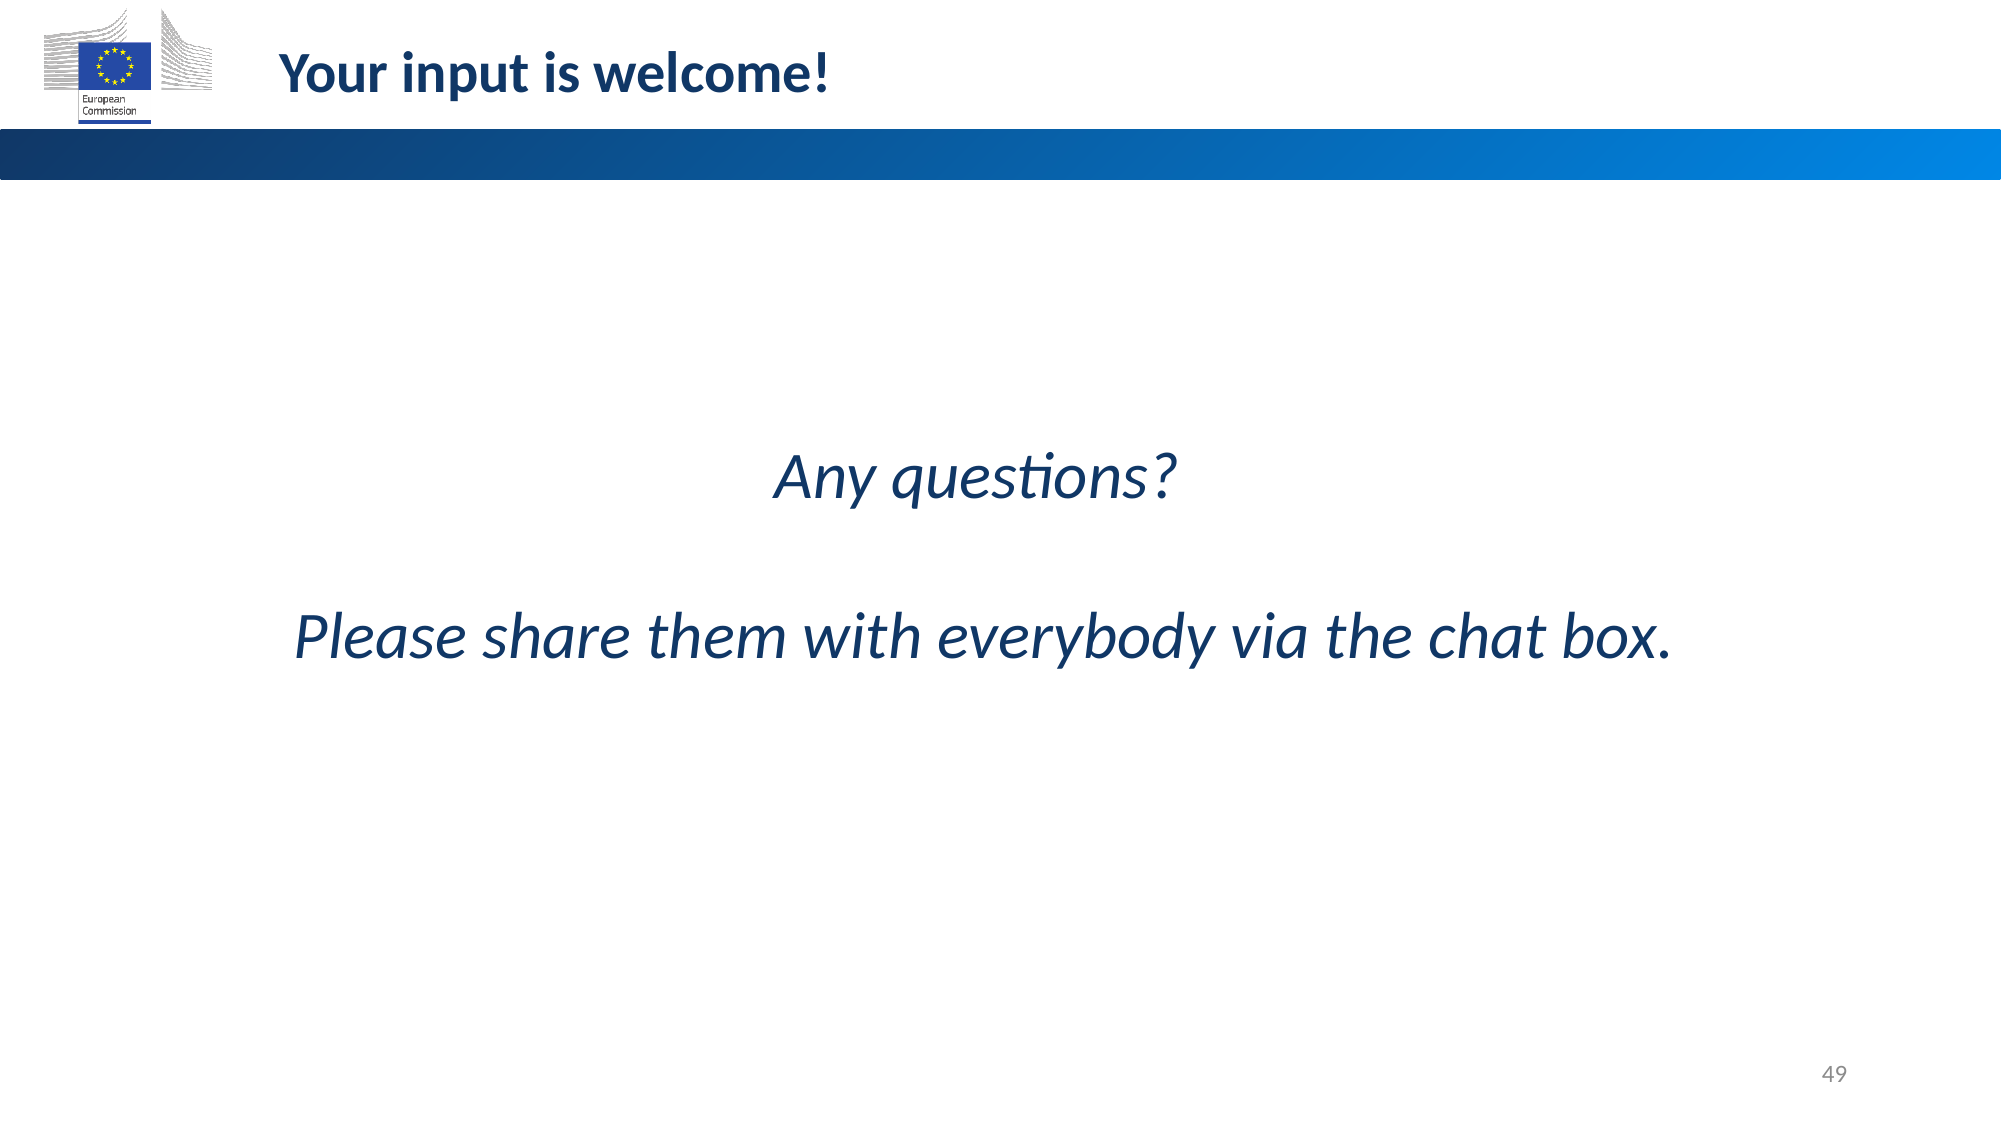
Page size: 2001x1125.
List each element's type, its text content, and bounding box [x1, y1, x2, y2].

picture [44, 8, 212, 124]
slide_number 49 [1412, 1042, 1863, 1103]
text_box Any questions? Please share them with everybody via the chat box. [127, 424, 1842, 760]
text_box Your input is welcome! [264, 27, 1690, 112]
